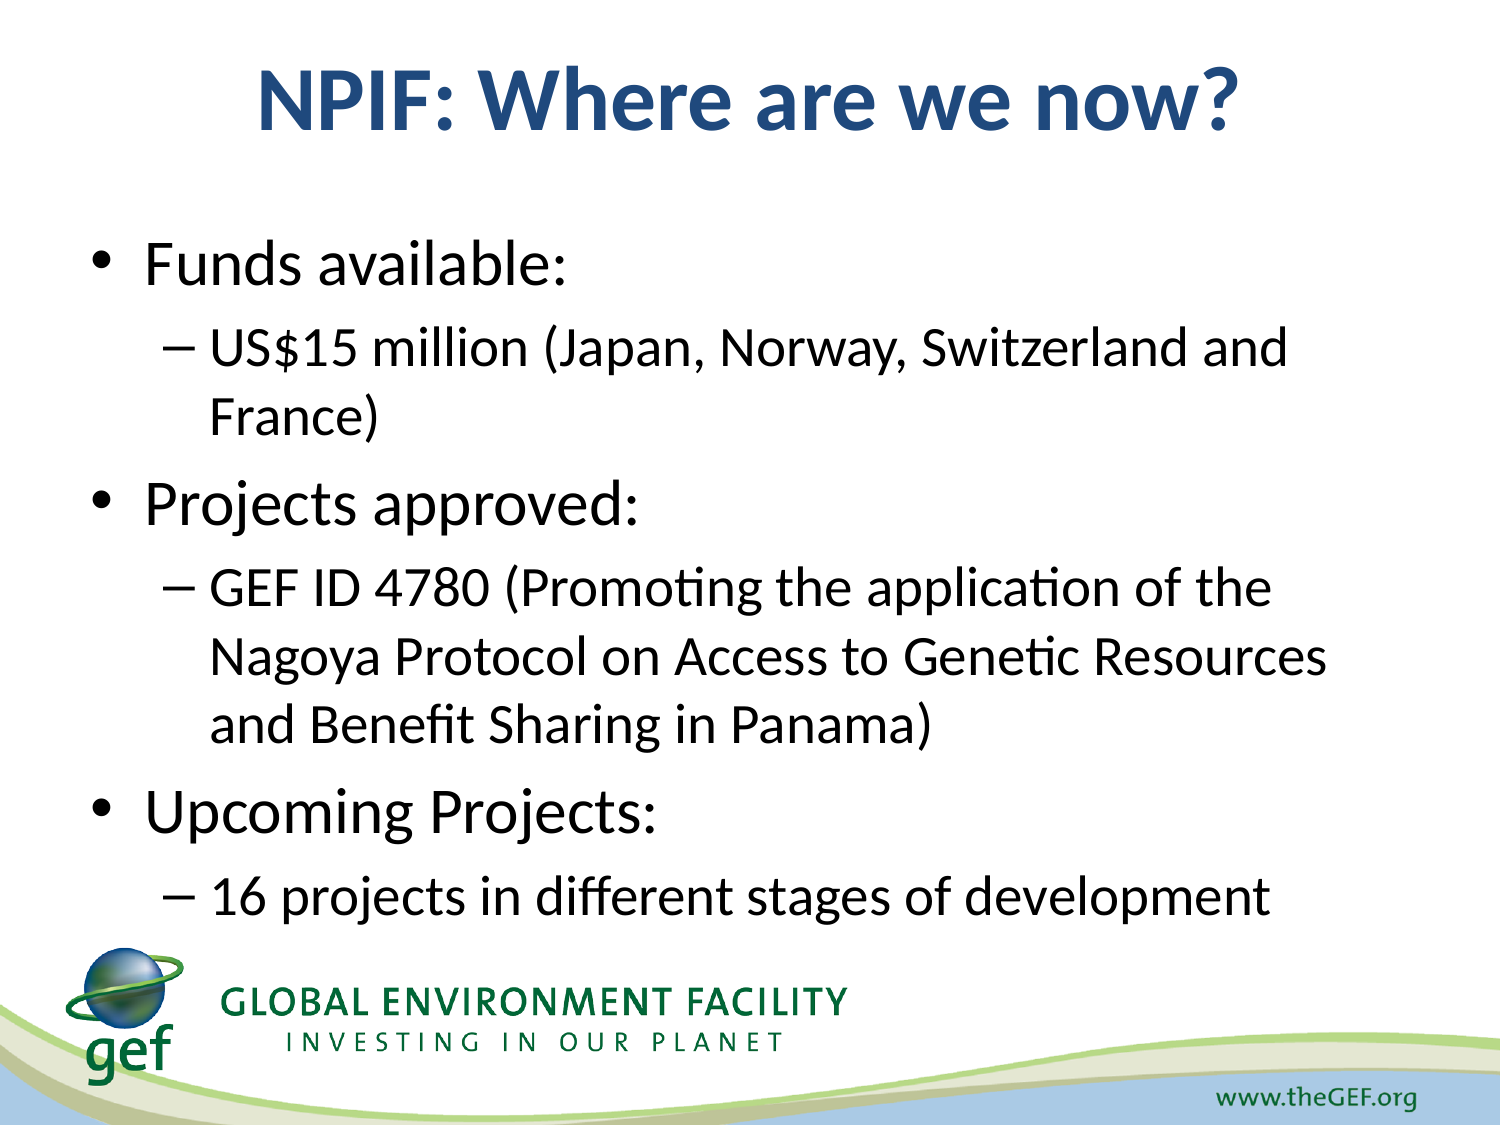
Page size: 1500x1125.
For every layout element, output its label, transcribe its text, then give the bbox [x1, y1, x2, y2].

list Funds available: US$15 million (Japan, Norway, Switzerland and France) Projects approved: GEF ID 4780 (Promoting the application of the Nagoya Protocol on Access to Genetic Resources and Benefit Sharing in Panama) Upcoming Projects: 16 projects in different stages of development [74, 212, 1426, 938]
title NPIF: Where are we now? [74, 0, 1426, 188]
picture [0, 920, 1500, 1125]
